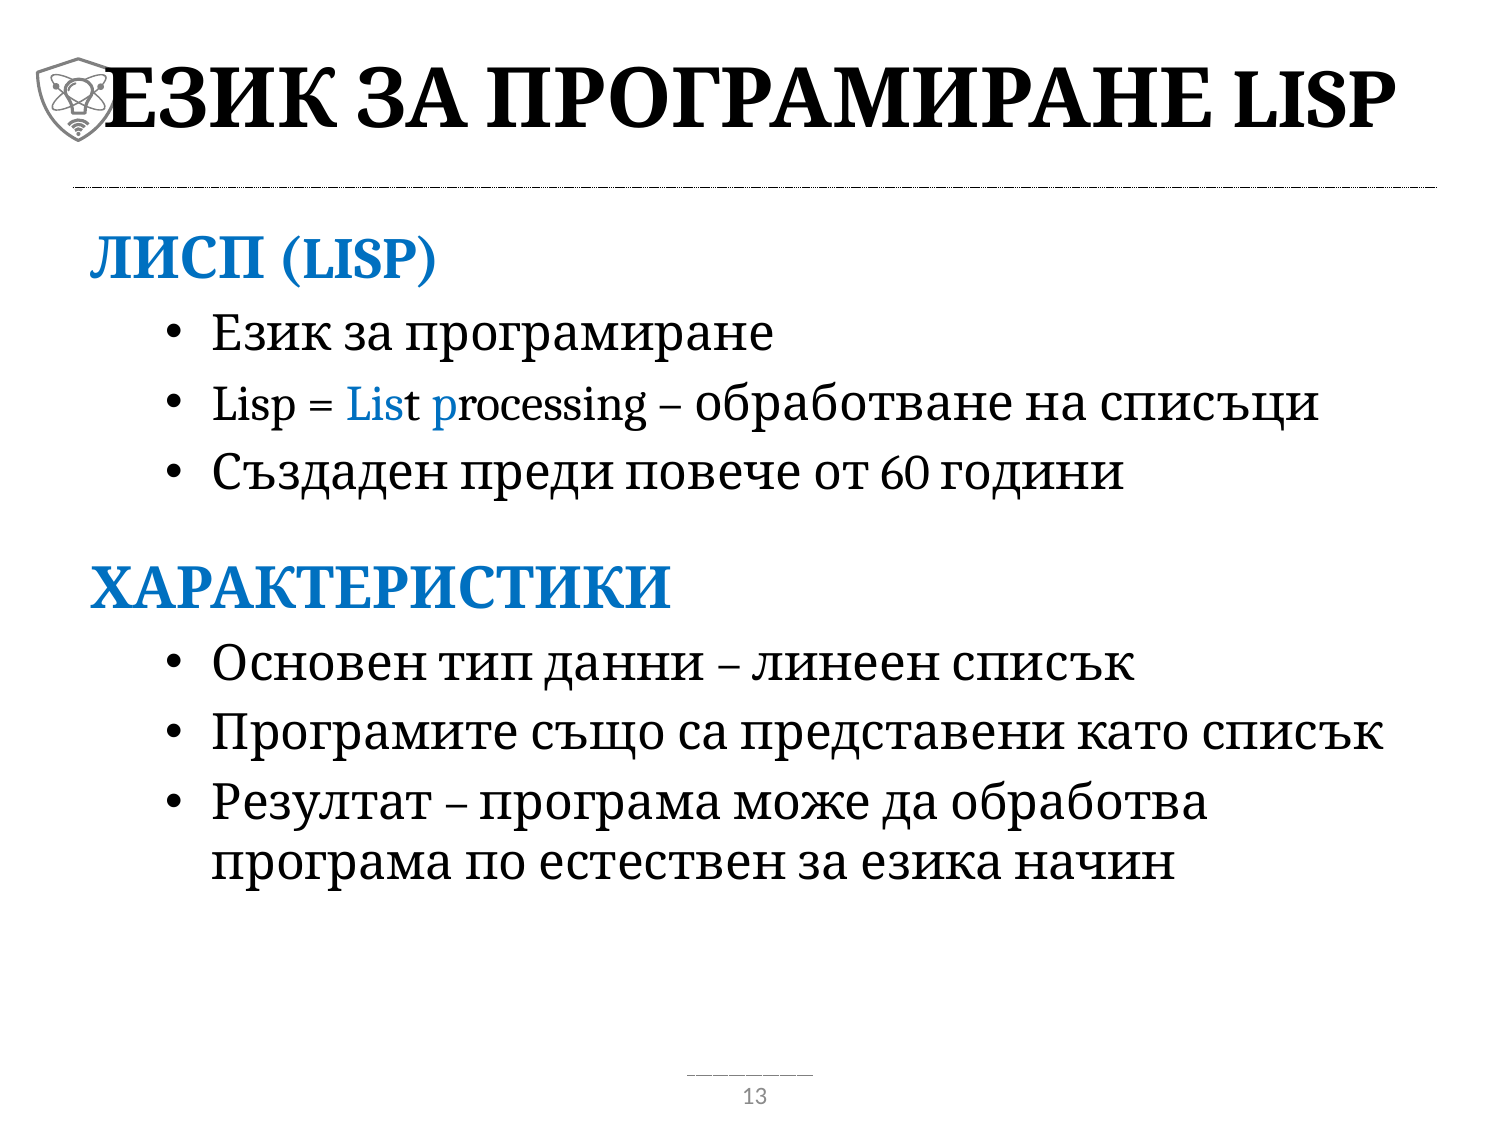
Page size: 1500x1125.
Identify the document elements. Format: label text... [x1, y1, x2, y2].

list Лисп (Lisp) Език за програмиране Lisp = List processing – обработване на списъци Създаден преди повече от 60 години Характеристики Основен тип данни – линеен списък Програмите също са представени като списък Резултат – програма може да обработва програма по естествен за езика начин [75, 212, 1450, 1063]
title Език за програмиране Lisp [0, 0, 1500, 188]
slide_number 13 [579, 1065, 930, 1125]
